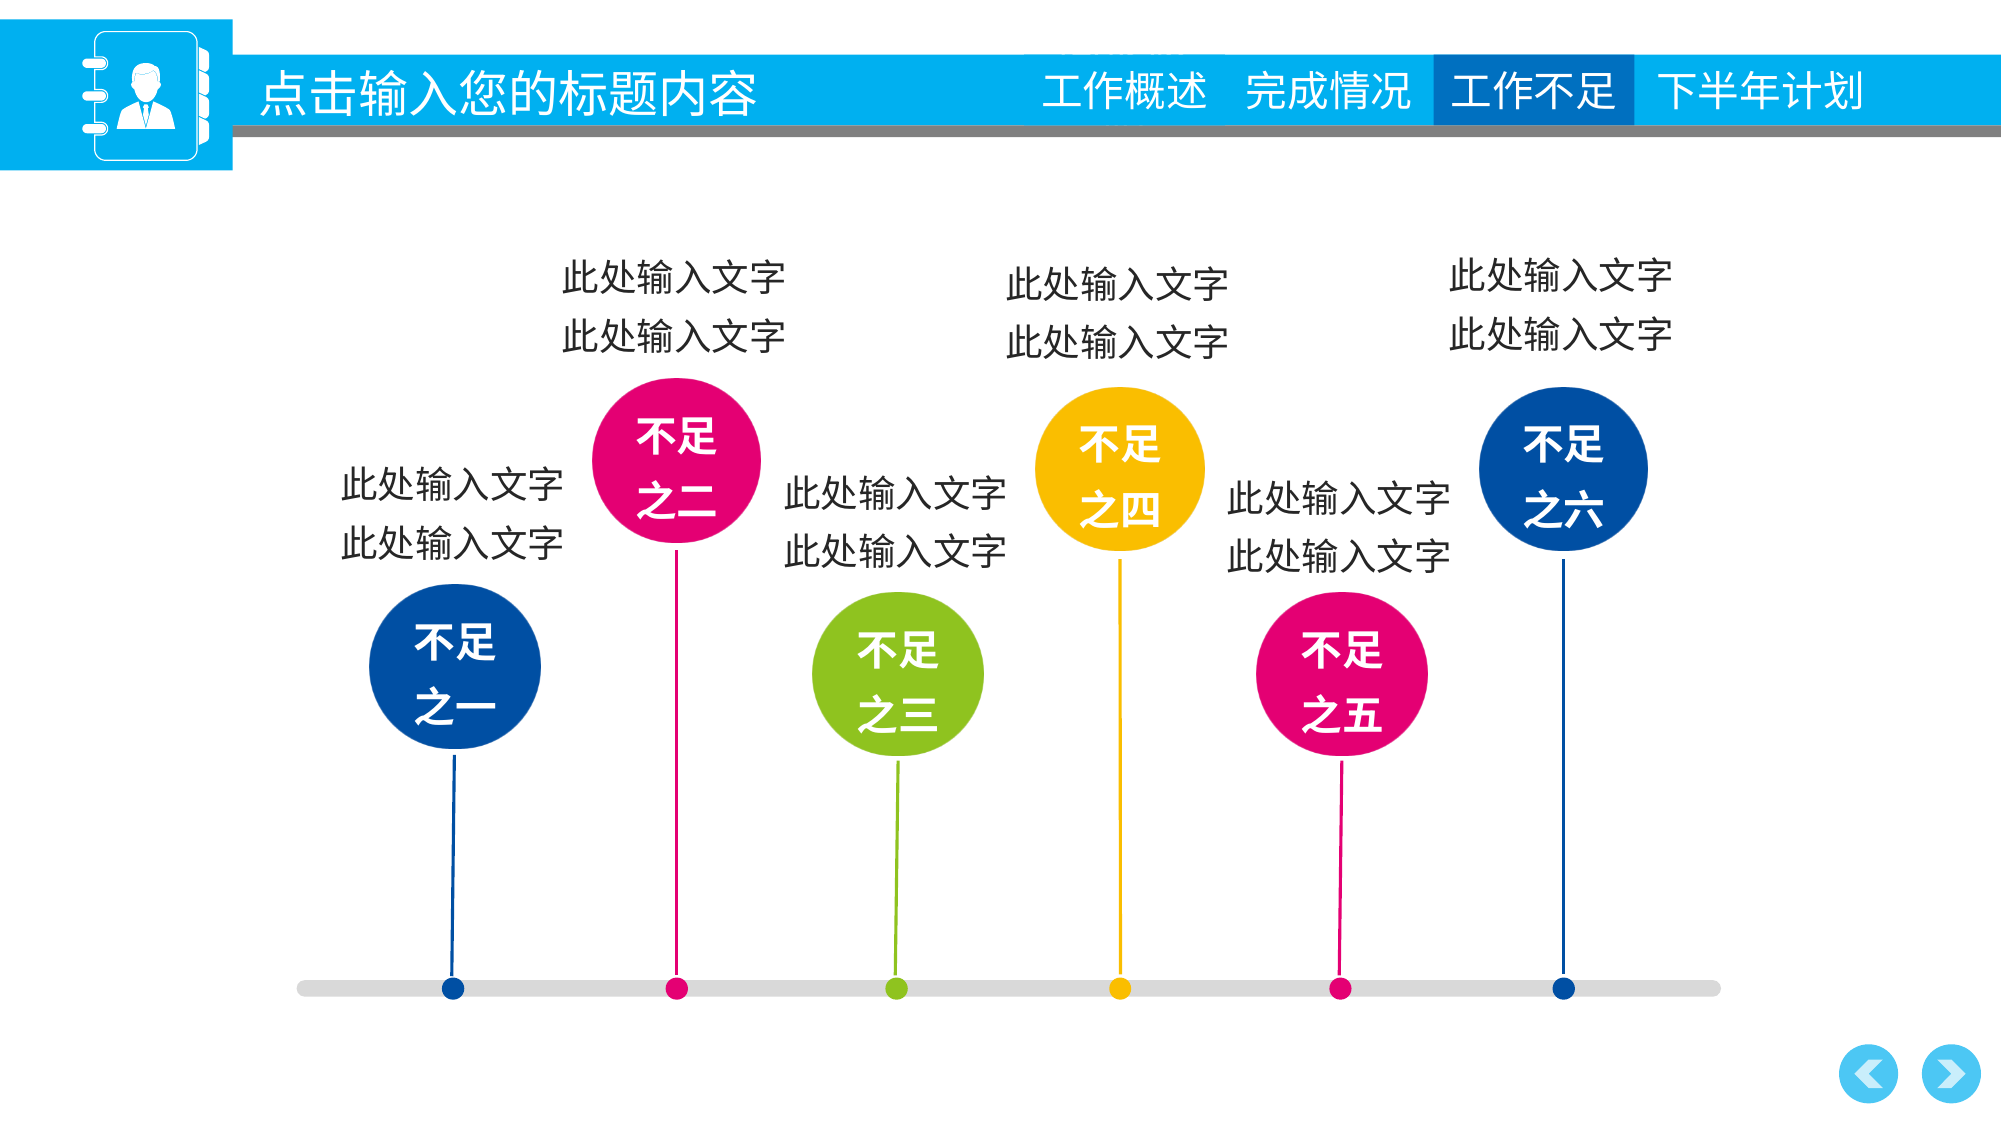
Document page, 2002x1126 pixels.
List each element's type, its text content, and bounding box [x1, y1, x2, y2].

text_box 此处输入文字 此处输入文字 [546, 233, 807, 366]
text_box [1479, 386, 1648, 1000]
picture [590, 376, 763, 545]
text_box 此处输入文字 此处输入文字 [1433, 231, 1694, 364]
text_box [82, 31, 210, 161]
text_box [1210, 980, 1251, 997]
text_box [1036, 386, 1205, 1000]
text_box 点击输入您的标题内容 [243, 54, 774, 130]
text_box 此处输入文字 此处输入文字 [990, 240, 1250, 372]
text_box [1256, 592, 1428, 1000]
text_box 此处输入文字 此处输入文字 [768, 448, 1029, 581]
text_box [296, 980, 364, 997]
text_box 此处输入文字 此处输入文字 [325, 440, 585, 572]
text_box [545, 980, 587, 997]
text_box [370, 584, 541, 1000]
text_box [0, 17, 235, 172]
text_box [813, 592, 984, 1000]
text_box [766, 980, 808, 997]
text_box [592, 378, 761, 1000]
text_box [1652, 980, 1722, 997]
picture [1477, 385, 1650, 553]
picture [1033, 385, 1207, 553]
picture [1254, 590, 1430, 758]
picture [810, 590, 986, 758]
text_box [1432, 980, 1474, 997]
picture [367, 582, 543, 751]
text_box 此处输入文字 此处输入文字 [1211, 453, 1472, 586]
text_box [988, 980, 1031, 997]
